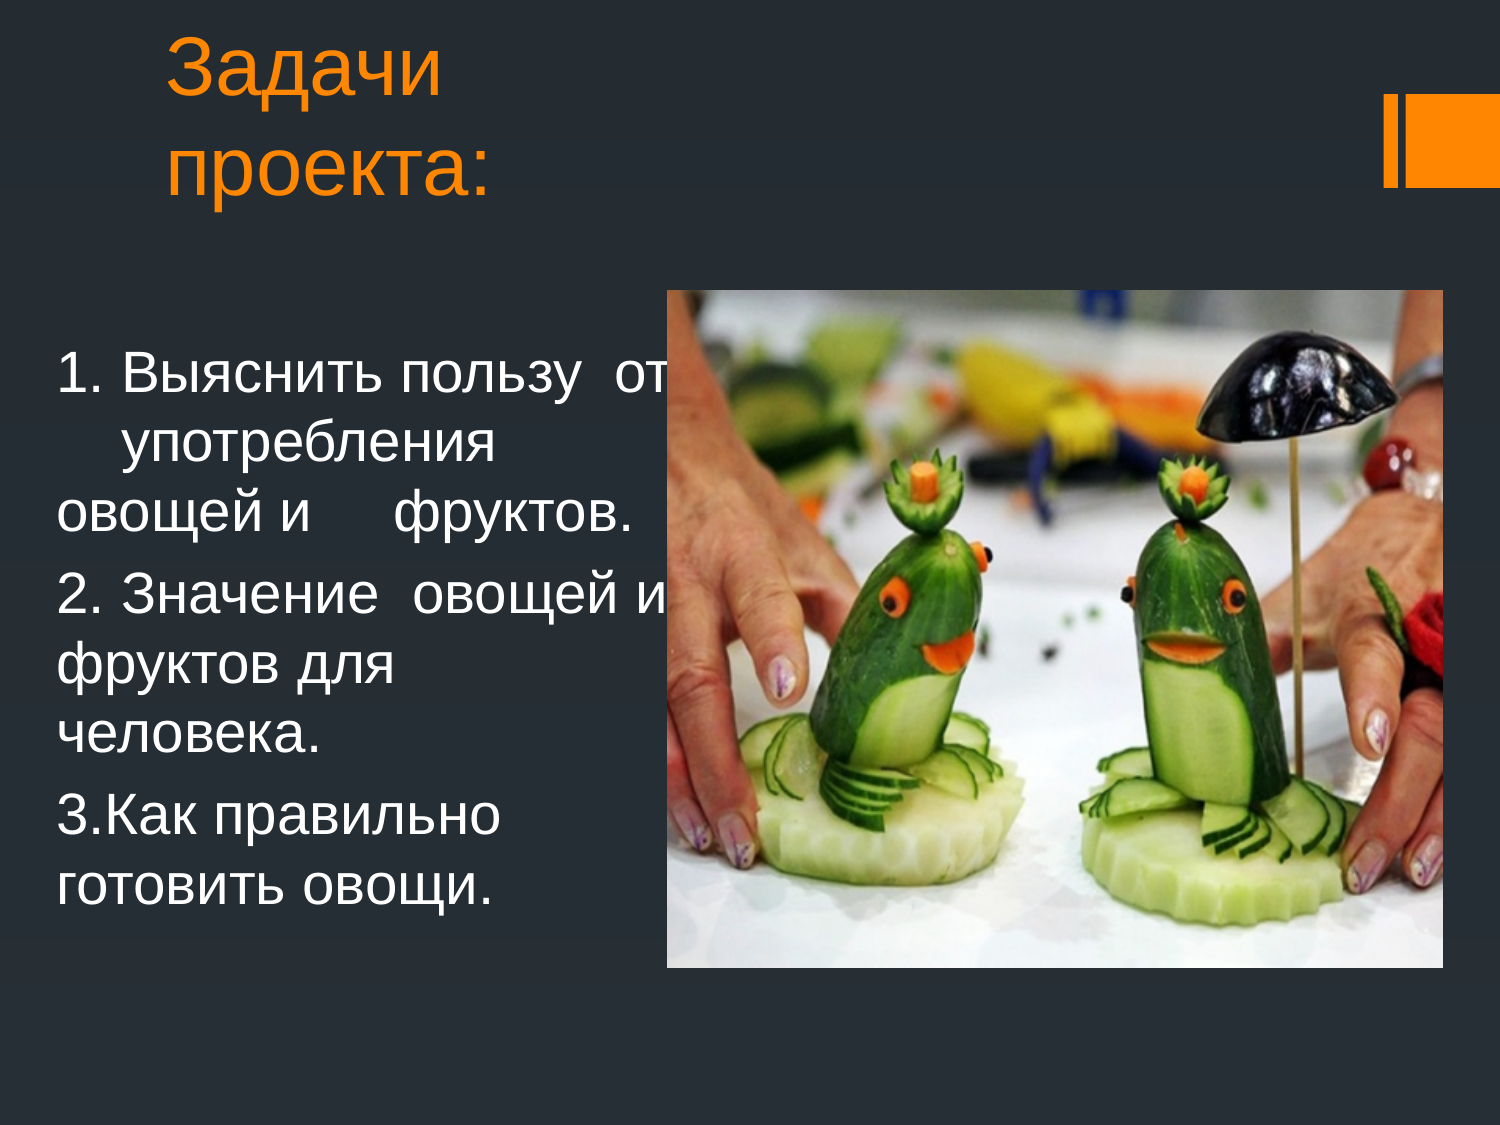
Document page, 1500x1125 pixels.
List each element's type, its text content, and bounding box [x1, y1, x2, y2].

title Задачи проекта: [150, 42, 635, 220]
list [666, 290, 1444, 969]
list 1. Выяснить пользу от употребления овощей и фруктов. 2. Значение овощей и фруктов для человека. 3.Как правильно готовить овощи. [41, 326, 691, 1035]
